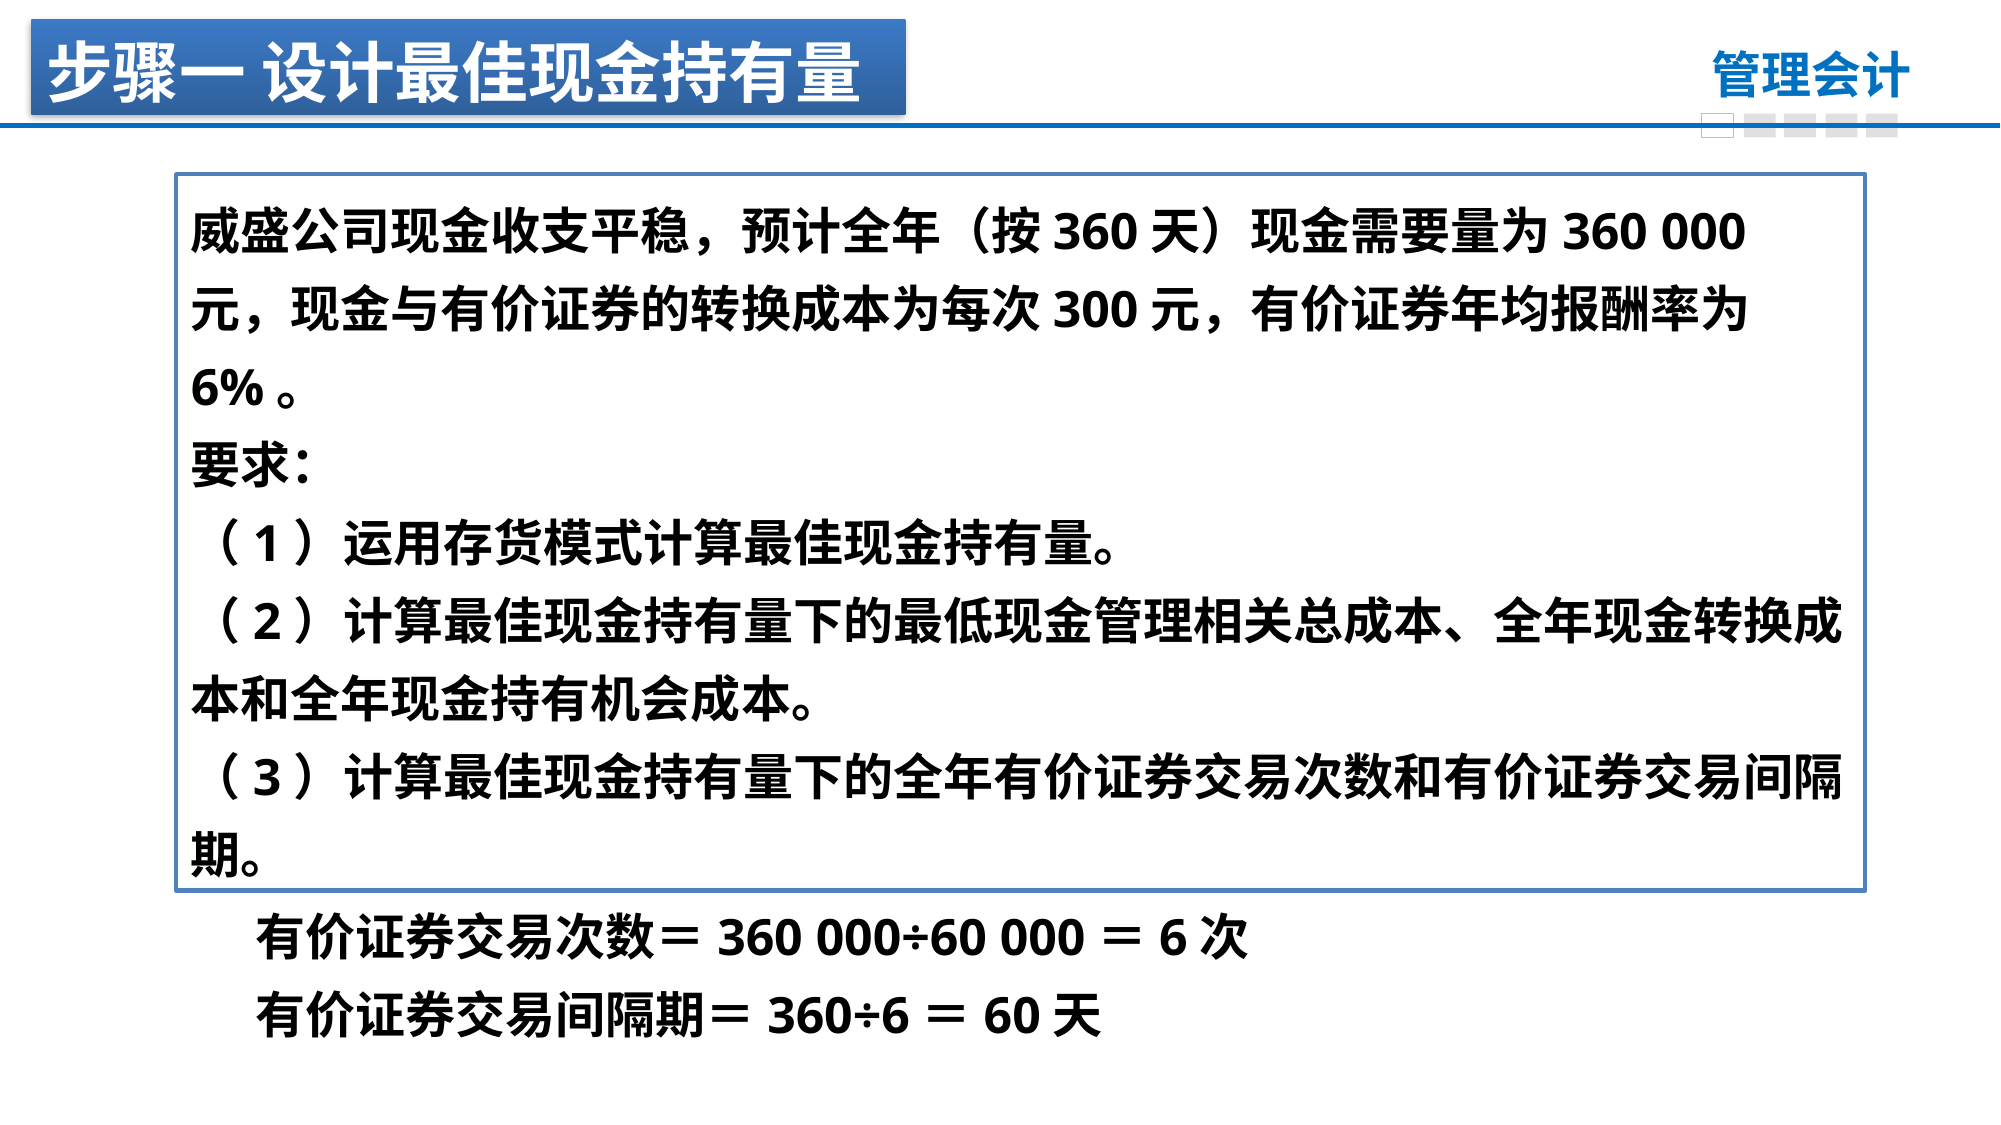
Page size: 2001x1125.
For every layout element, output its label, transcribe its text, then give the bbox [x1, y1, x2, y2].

text_box 威盛公司现金收支平稳，预计全年（按360天）现金需要量为360 000元，现金与有价证券的转换成本为每次300元，有价证券年均报酬率为6%。 要求： （1）运用存货模式计算最佳现金持有量。 （2）计算最佳现金持有量下的最低现金管理相关总成本、全年现金转换成本和全年现金持有机会成本。 （3）计算最佳现金持有量下的全年有价证券交易次数和有价证券交易间隔期。 [174, 172, 1867, 893]
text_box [31, 18, 906, 121]
text_box 有价证券交易次数＝360 000÷60 000＝6次 有价证券交易间隔期＝360÷6＝60天 [240, 893, 1801, 1052]
